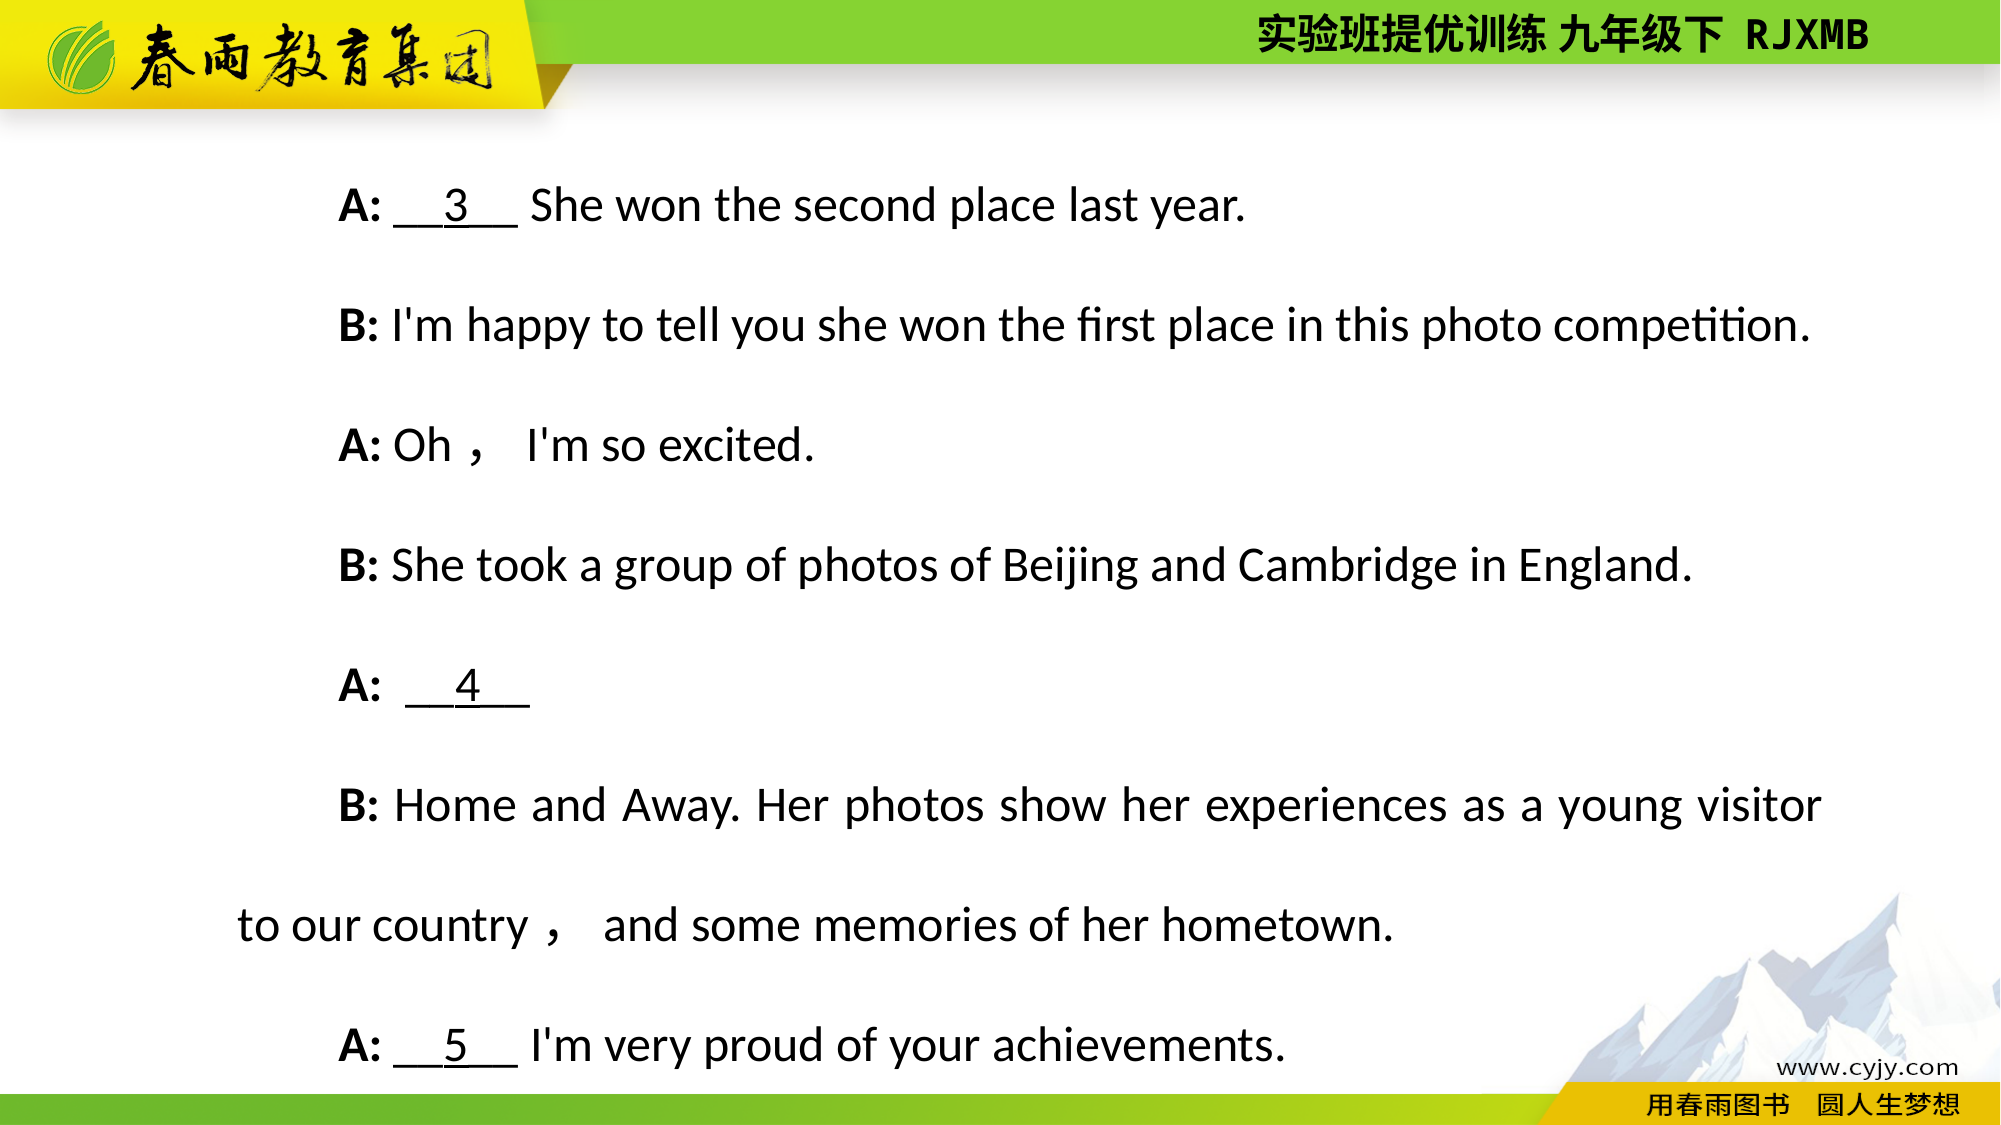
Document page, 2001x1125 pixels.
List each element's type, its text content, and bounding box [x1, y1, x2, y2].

text_box A: __3__ She won the second place last year. B: I'm happy to tell you she won the first place in this photo competition. A: Oh，I'm so excited. B: She took a group of photos of Beijing and Cambridge in England. A: __4__ B: Home and Away. Her photos show her experiences as a young visitor to our country，and some memories of her hometown. A: __5__ I'm very proud of your achievements. [223, 103, 1839, 1079]
picture [0, 0, 2001, 1125]
